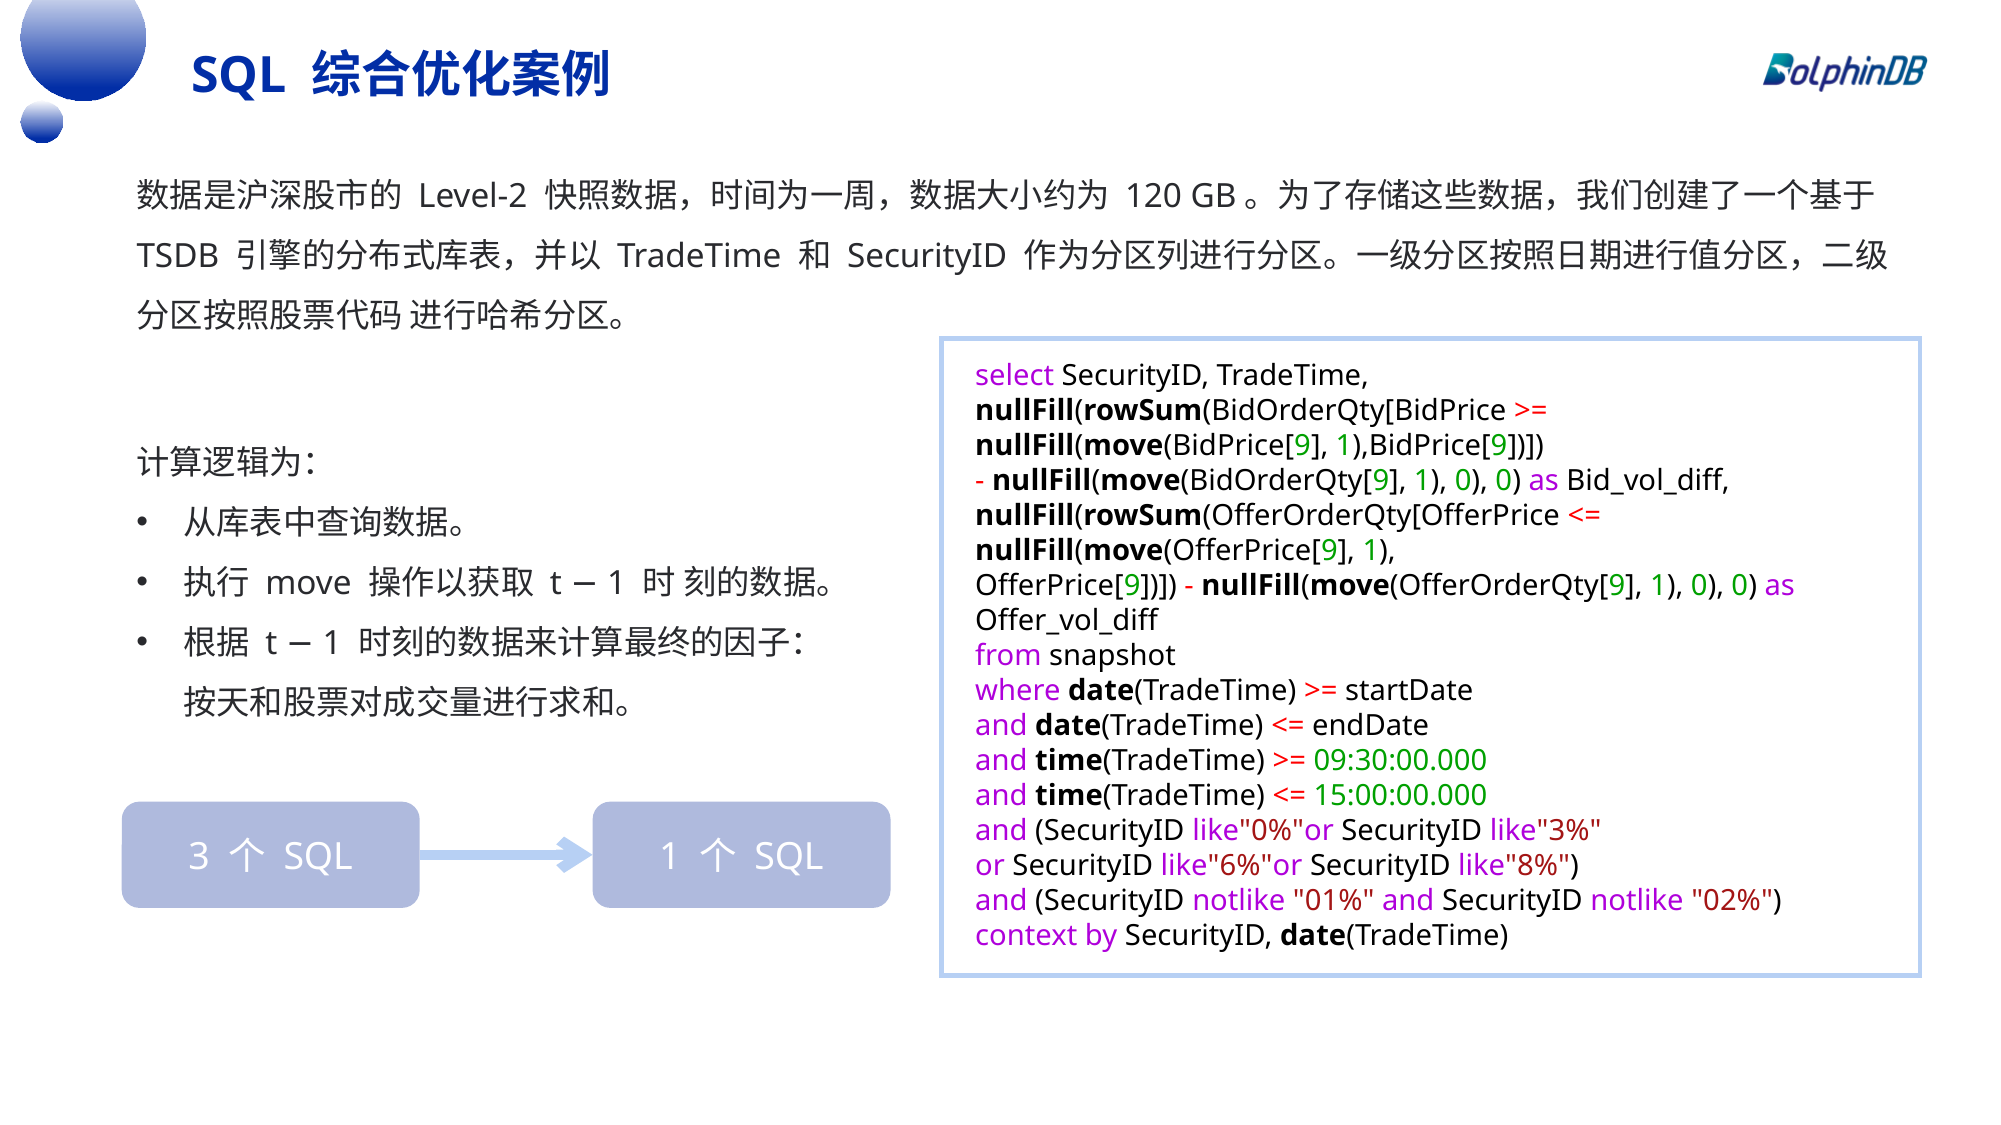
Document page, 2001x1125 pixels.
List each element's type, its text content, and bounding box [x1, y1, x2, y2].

text_box SQL 综合优化案例 [163, 35, 1545, 110]
text_box 计算逻辑为： 从库表中查询数据。 执行 move 操作以获取 t − 1 时 刻的数据。 根据 t − 1 时刻的数据来计算最终的因子： 按天和股票对成交量进行求和。 [121, 414, 941, 729]
text_box [941, 338, 1921, 977]
text_box 3 个 SQL [120, 800, 421, 909]
picture [1755, 47, 1929, 93]
text_box 数据是沪深股市的 Level-2 快照数据，时间为一周，数据大小约为 120 GB。为了存储这些数据，我们创建了一个基于 TSDB 引擎的分布式库表，并以 TradeTime 和 SecurityID 作为分区列进行分区。一级分区按照日期进行值分区，二级分区按照股票代码 进行哈希分区。 [121, 147, 1918, 342]
text_box [19, 99, 64, 144]
text_box 1 个 SQL [591, 800, 892, 909]
text_box [19, 0, 147, 102]
